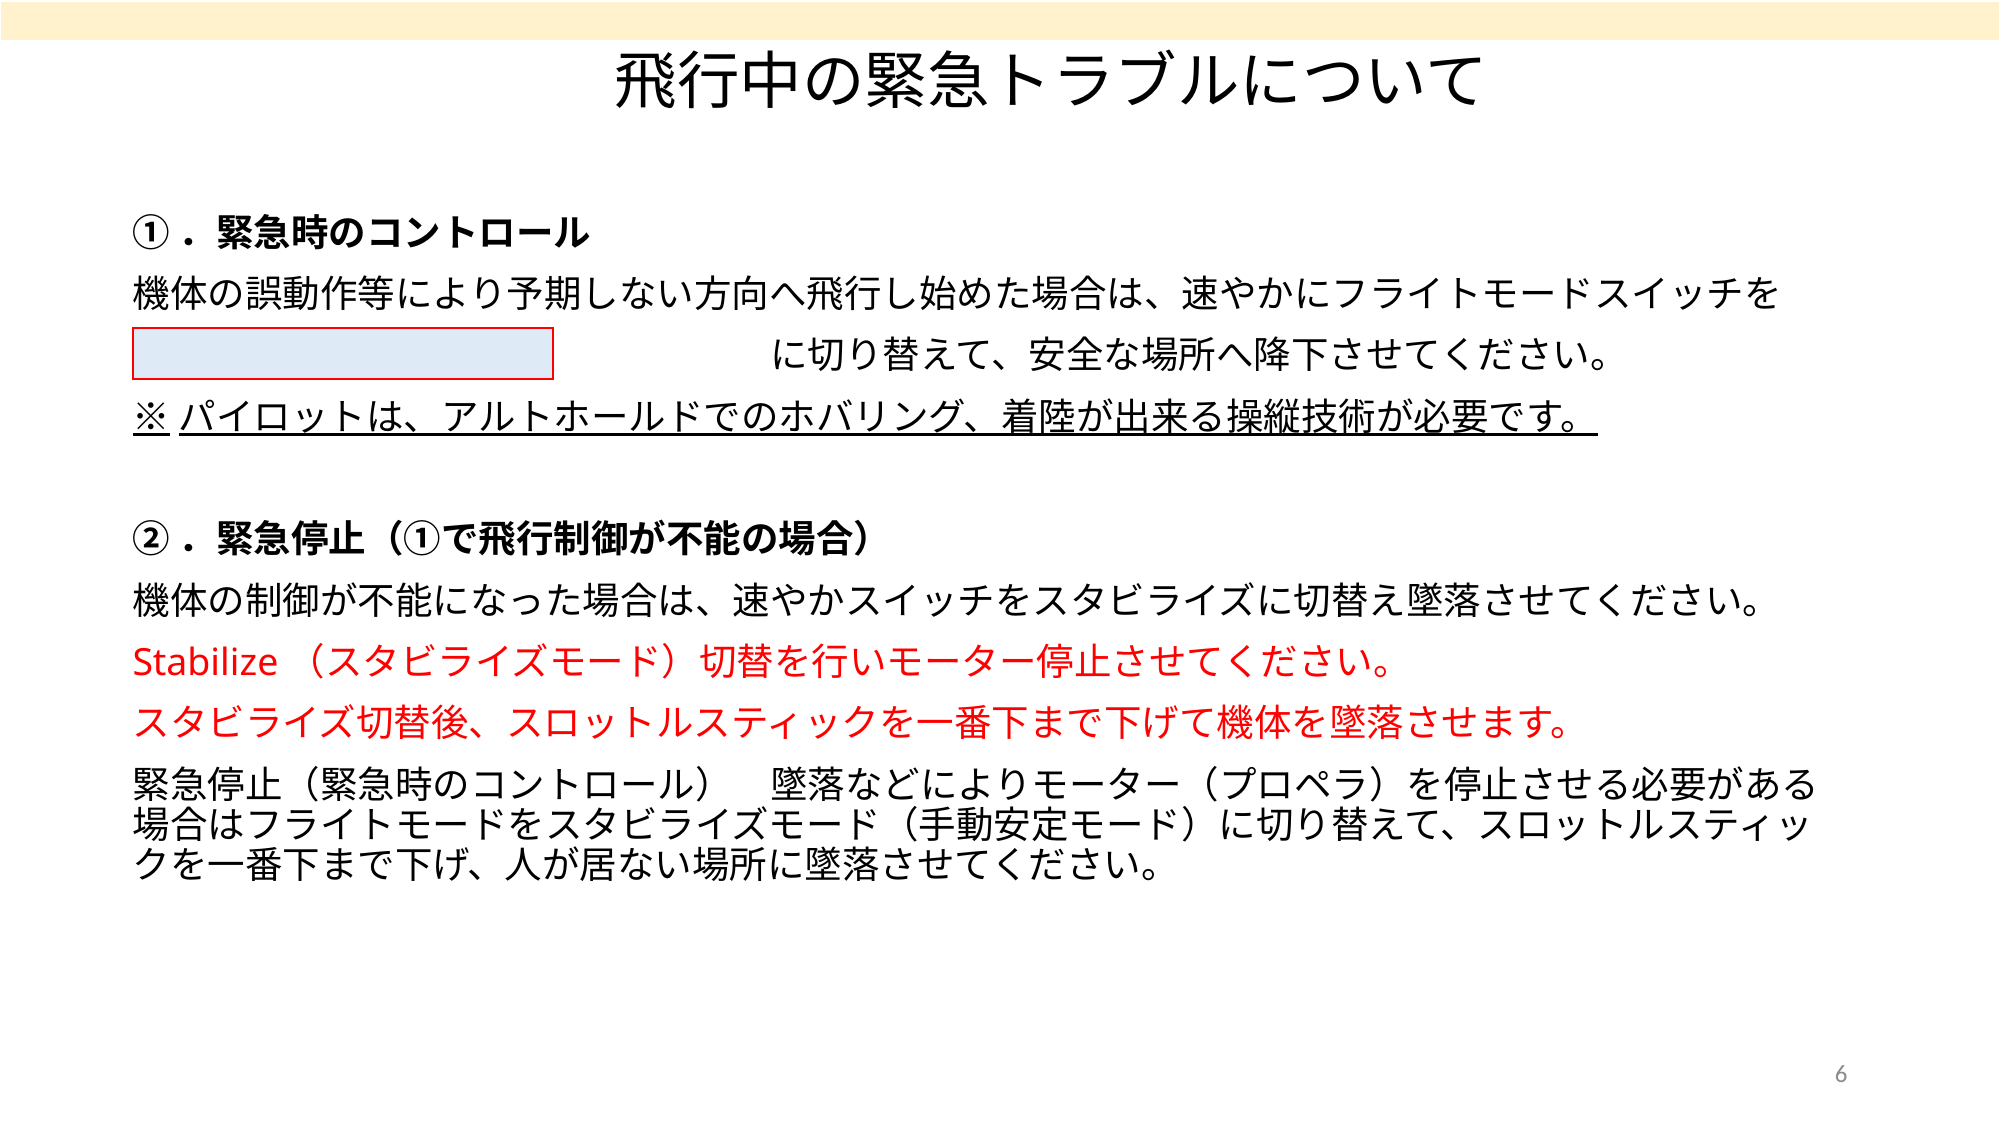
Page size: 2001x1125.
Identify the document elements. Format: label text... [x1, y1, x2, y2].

slide_number 6 [1412, 1042, 1863, 1103]
list ①．緊急時のコントロール 機体の誤動作等により予期しない方向へ飛行し始めた場合は、速やかにフライトモードスイッチを に切り替えて、安全な場所へ降下させてください。 ※パイロットは、アルトホールドでのホバリング、着陸が出来る操縦技術が必要です。 ②．緊急停止（①で飛行制御が不能の場合） 機体の制御が不能になった場合は、速やかスイッチをスタビライズに切替え墜落させてください。 Stabilize（スタビライズモード）切替を行いモーター停止させてください。 スタビライズ切替後、スロットルスティックを一番下まで下げて機体を墜落させます。 緊急停止（緊急時のコントロール） 墜落などによりモーター（プロペラ）を停止させる必要がある場合はフライトモードをスタビライズモード（手動安定モード）に切り替えて、スロットルスティックを一番下まで下げ、人が居ない場所に墜落させてください。 [106, 206, 1845, 1047]
text_box [0, 0, 2000, 42]
text_box [132, 327, 554, 380]
text_box 飛行中の緊急トラブルについて [376, 42, 1727, 211]
